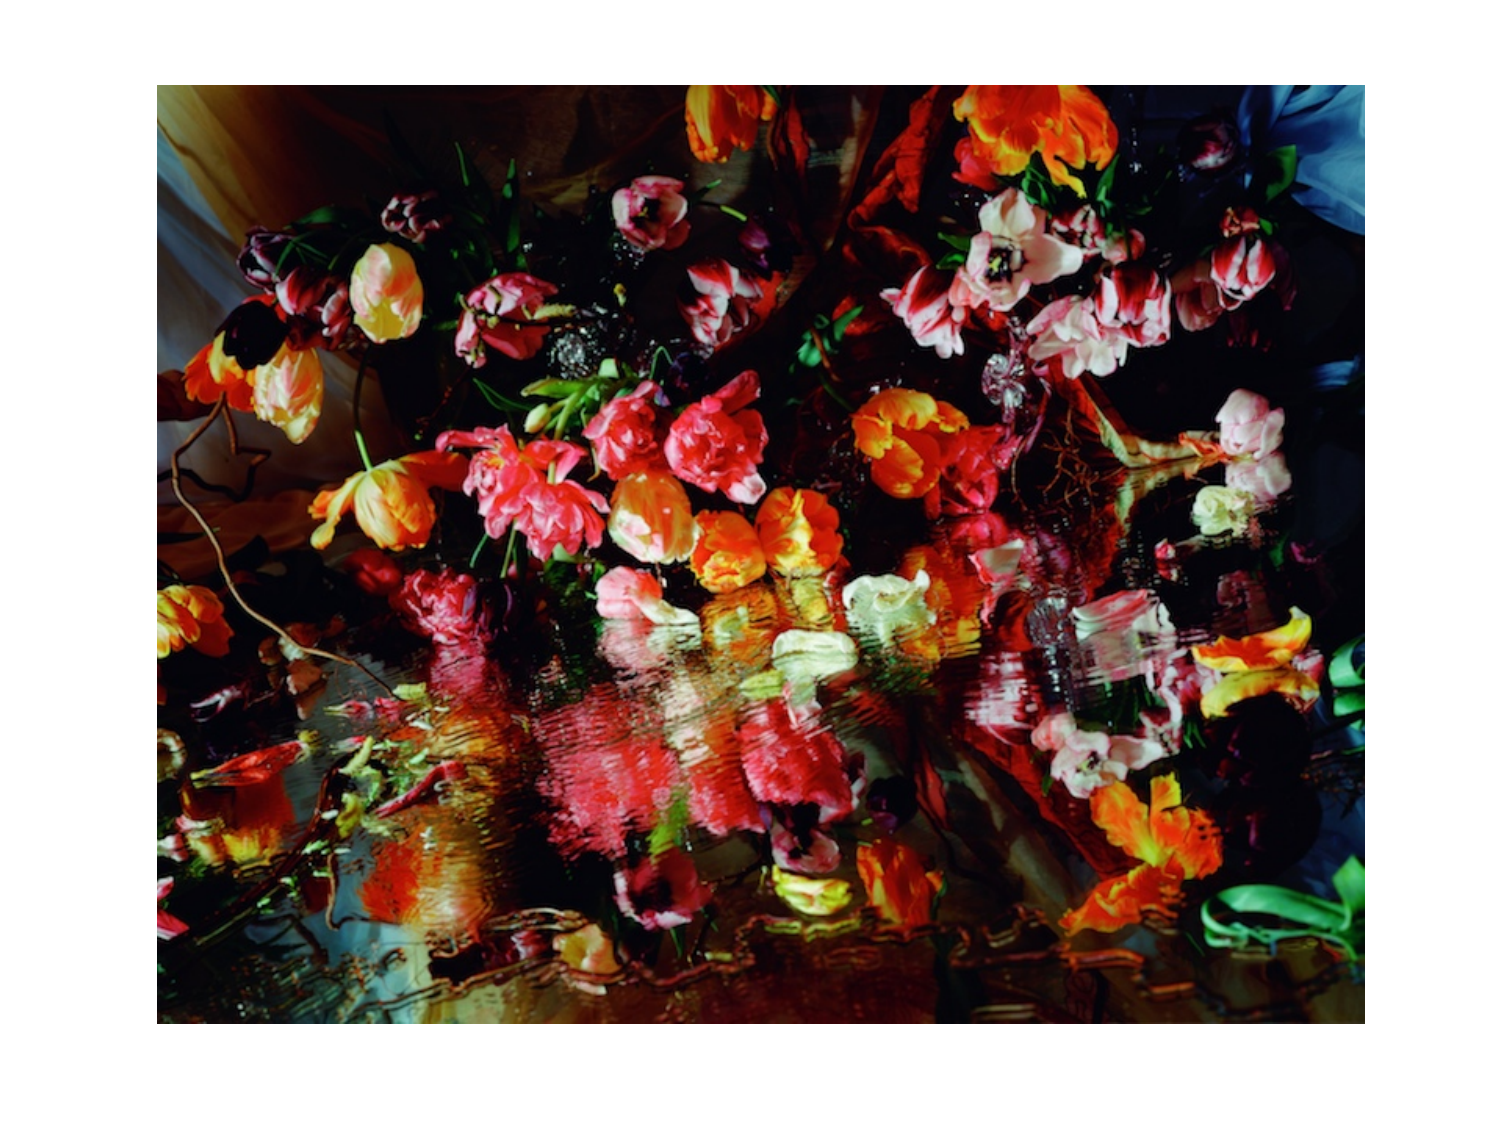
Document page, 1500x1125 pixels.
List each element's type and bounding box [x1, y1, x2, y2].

picture [157, 85, 1365, 1024]
